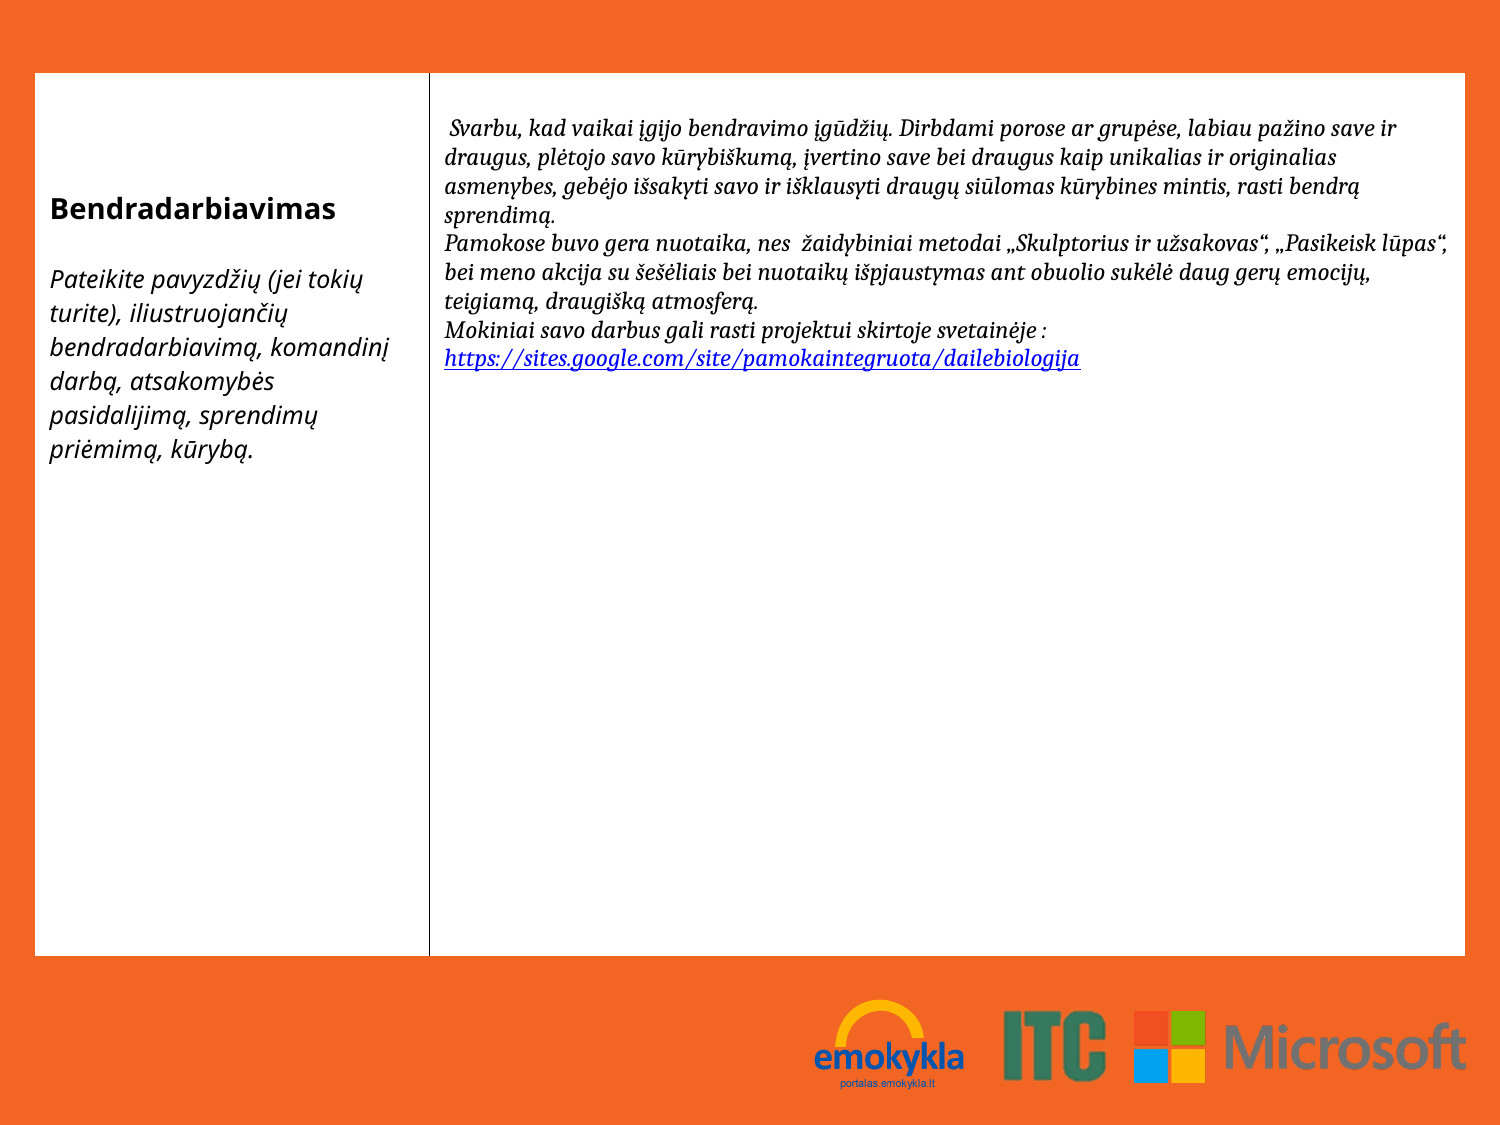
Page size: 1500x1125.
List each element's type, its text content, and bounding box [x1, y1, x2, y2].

picture [0, 0, 1500, 1125]
table_header Bendradarbiavimas Pateikite pavyzdžių (jei tokių turite), iliustruojančių bendradarbiavimą, komandinį darbą, atsakomybės pasidalijimą, sprendimų priėmimą, kūrybą. [35, 73, 429, 956]
table_header Svarbu, kad vaikai įgijo bendravimo įgūdžių. Dirbdami porose ar grupėse, labiau pažino save ir draugus, plėtojo savo kūrybiškumą, įvertino save bei draugus kaip unikalias ir originalias asmenybes, gebėjo išsakyti savo ir išklausyti draugų siūlomas kūrybines mintis, rasti bendrą sprendimą. Pamokose buvo gera nuotaika, nes žaidybiniai metodai „Skulptorius ir užsakovas“, „Pasikeisk lūpas“, bei meno akcija su šešėliais bei nuotaikų išpjaustymas ant obuolio sukėlė daug gerų emocijų, teigiamą, draugišką atmosferą. Mokiniai savo darbus gali rasti projektui skirtoje svetainėje : https://sites.google.com/site/pamokaintegruota/dailebiologija [430, 73, 1465, 956]
